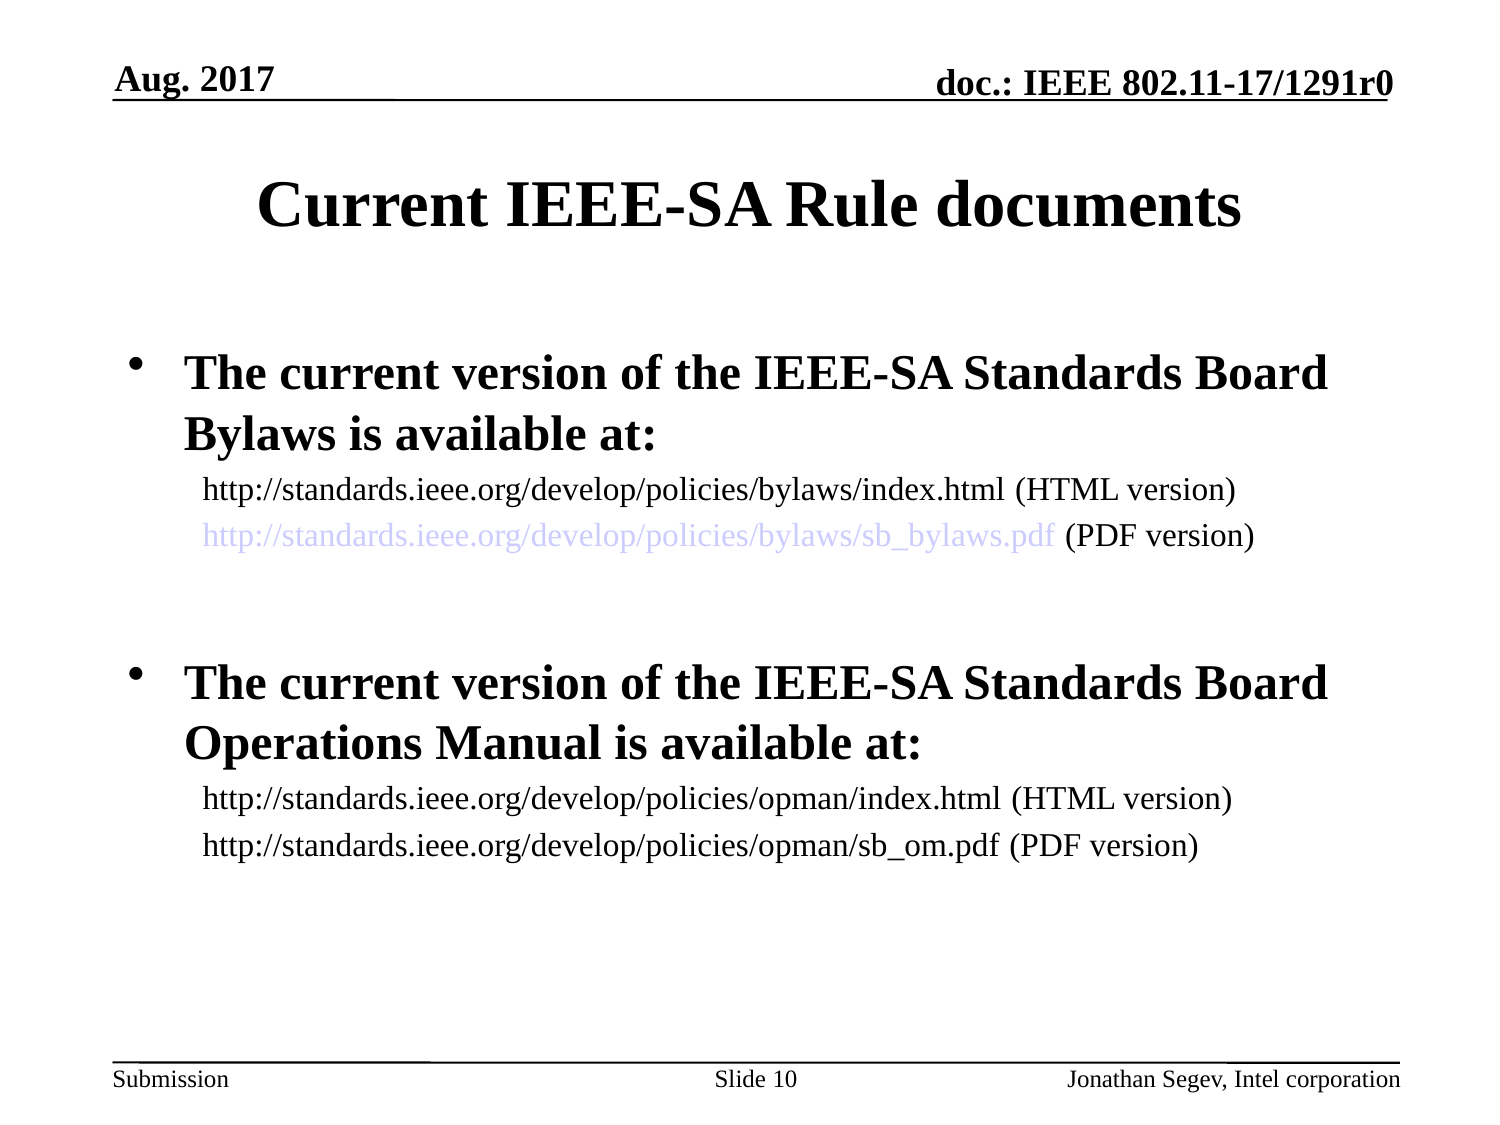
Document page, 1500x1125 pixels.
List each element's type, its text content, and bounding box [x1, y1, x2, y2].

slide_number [114, 54, 423, 100]
text_box Current IEEE-SA Rule documents [112, 112, 1388, 262]
text_box The current version of the IEEE-SA Standards Board Bylaws is available at: http://standards.ieee.org/develop/policies/bylaws/index.html (HTML version) http://standards.ieee.org/develop/policies/bylaws/sb_bylaws.pdf (PDF version) The current version of the IEEE-SA Standards Board Operations Manual is available at: http://standards.ieee.org/develop/policies/opman/index.html (HTML version) http://standards.ieee.org/develop/policies/opman/sb_om.pdf (PDF version) [112, 262, 1388, 1050]
slide_number Slide 10 [712, 1061, 800, 1123]
footer Jonathan Segev, Intel corporation [878, 1061, 1402, 1093]
